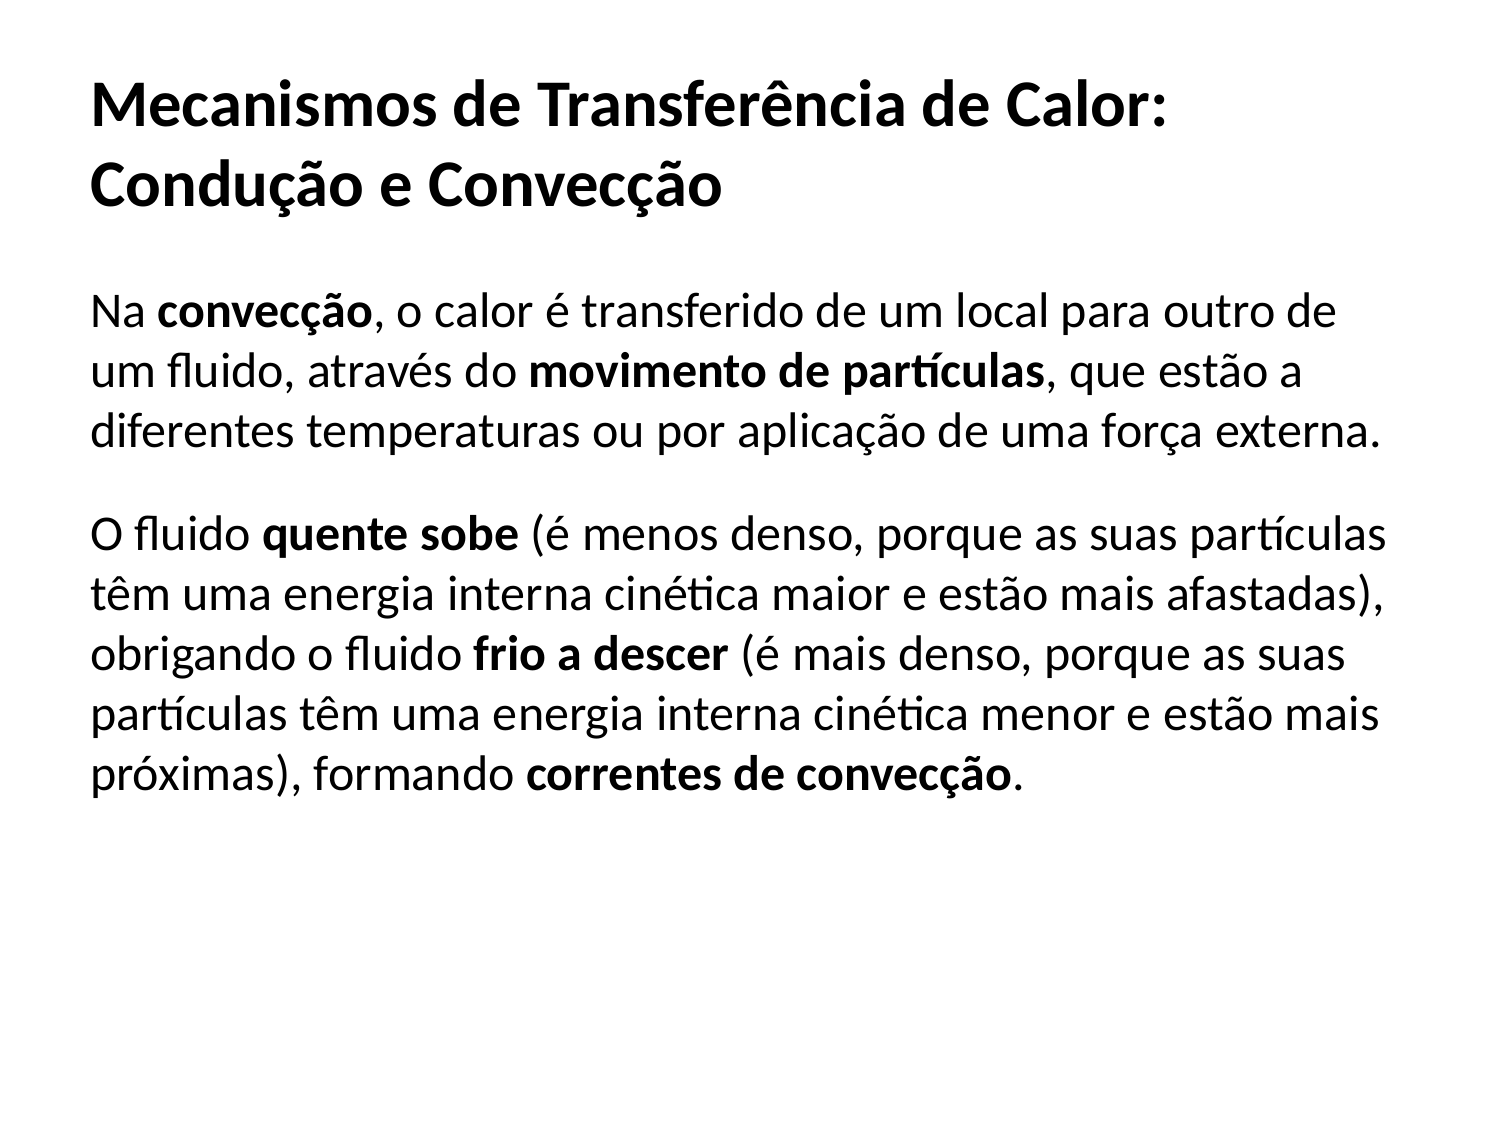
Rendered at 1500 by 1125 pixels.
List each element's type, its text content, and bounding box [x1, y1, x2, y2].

text_box Na convecção, o calor é transferido de um local para outro de um fluido, através do movimento de partículas, que estão a diferentes temperaturas ou por aplicação de uma força externa. O fluido quente sobe (é menos denso, porque as suas partículas têm uma energia interna cinética maior e estão mais afastadas), obrigando o fluido frio a descer (é mais denso, porque as suas partículas têm uma energia interna cinética menor e estão mais próximas), formando correntes de convecção. [74, 262, 1425, 1125]
text_box Mecanismos de Transferência de Calor: Condução e Convecção [74, 45, 1425, 237]
